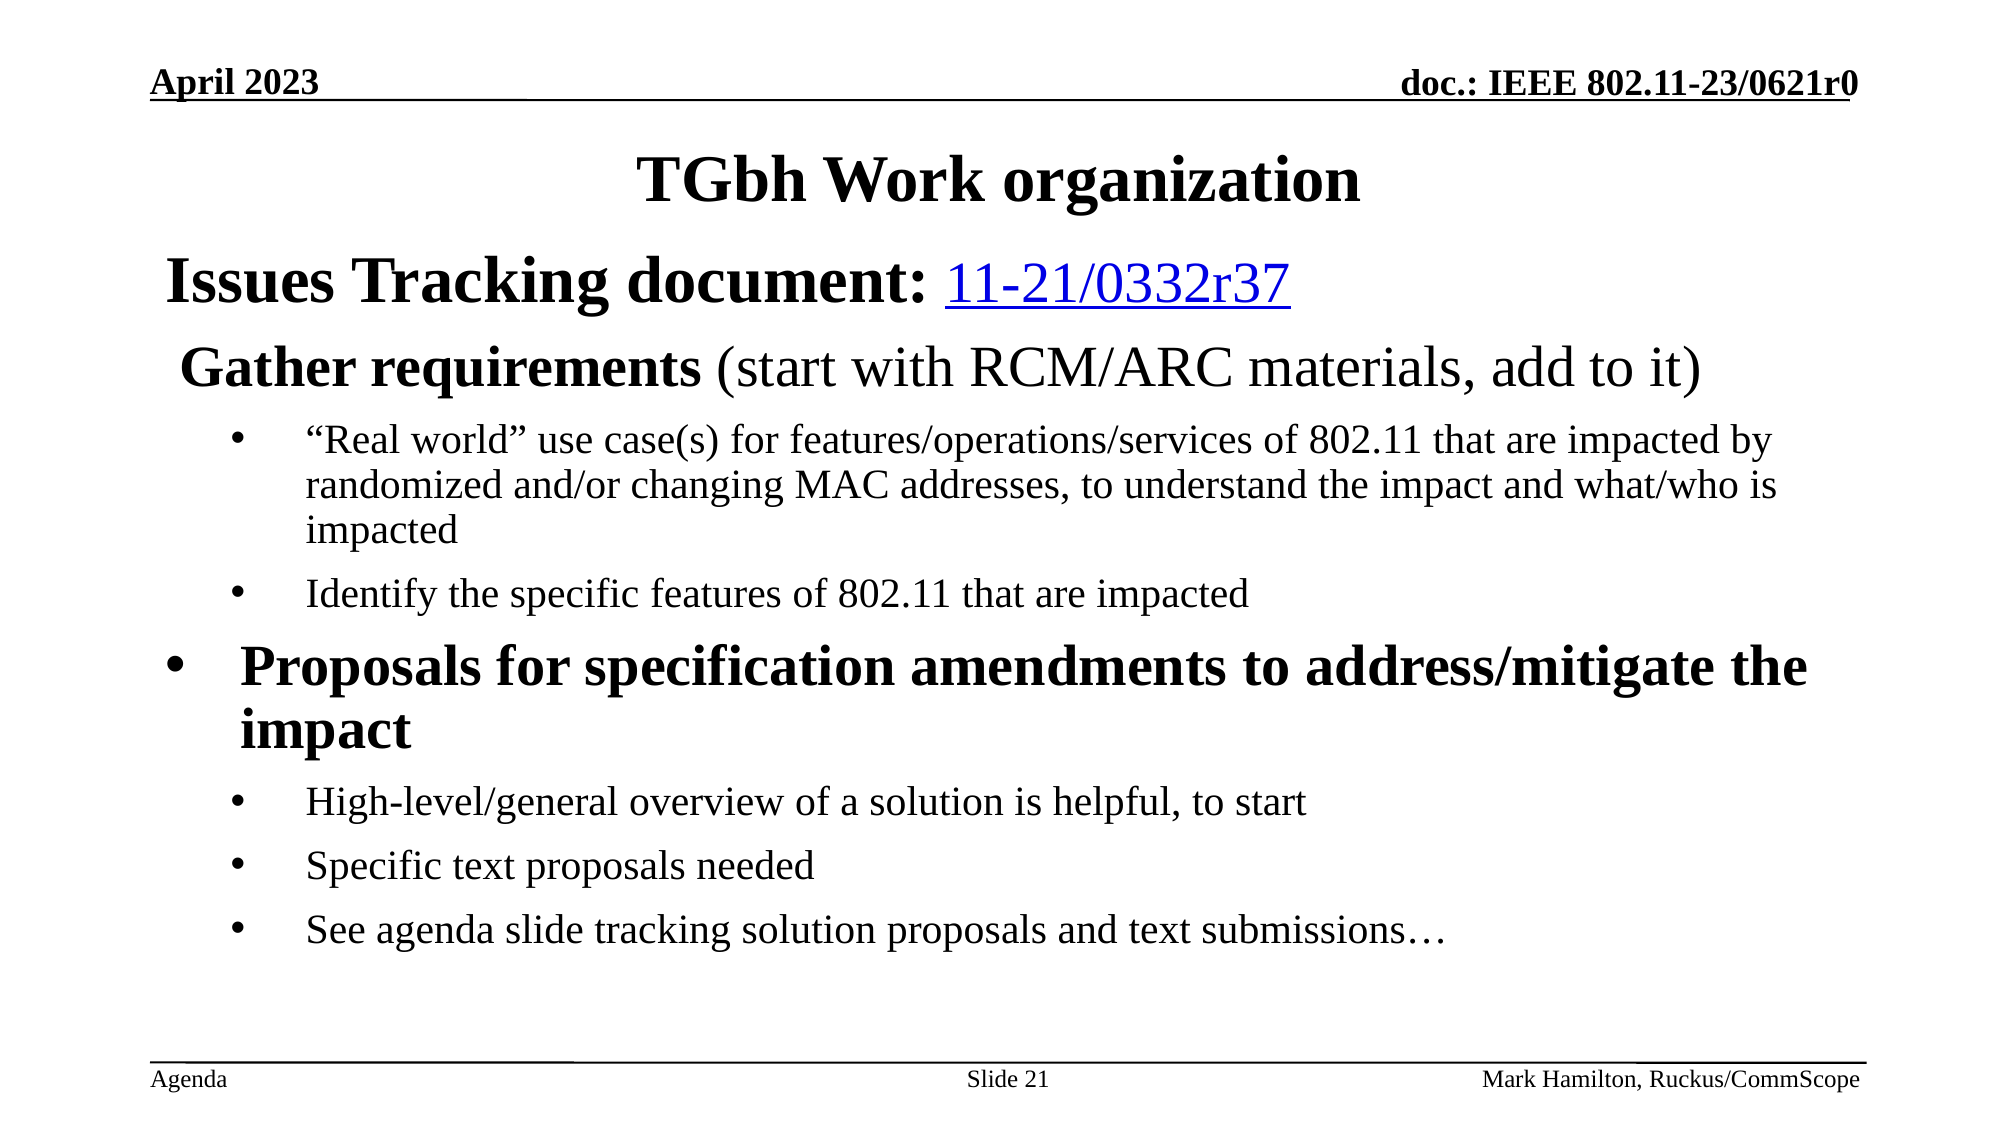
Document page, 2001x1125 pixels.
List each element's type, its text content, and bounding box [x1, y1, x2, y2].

slide_number Slide 21 [950, 1061, 1067, 1123]
list Issues Tracking document: 11-21/0332r37 Gather requirements (start with RCM/ARC materials, add to it) “Real world” use case(s) for features/operations/services of 802.11 that are impacted by randomized and/or changing MAC addresses, to understand the impact and what/who is impacted Identify the specific features of 802.11 that are impacted Proposals for specification amendments to address/mitigate the impact High-level/general overview of a solution is helpful, to start Specific text proposals needed See agenda slide tracking solution proposals and text submissions… [149, 237, 1850, 913]
title TGbh Work organization [149, 112, 1850, 237]
